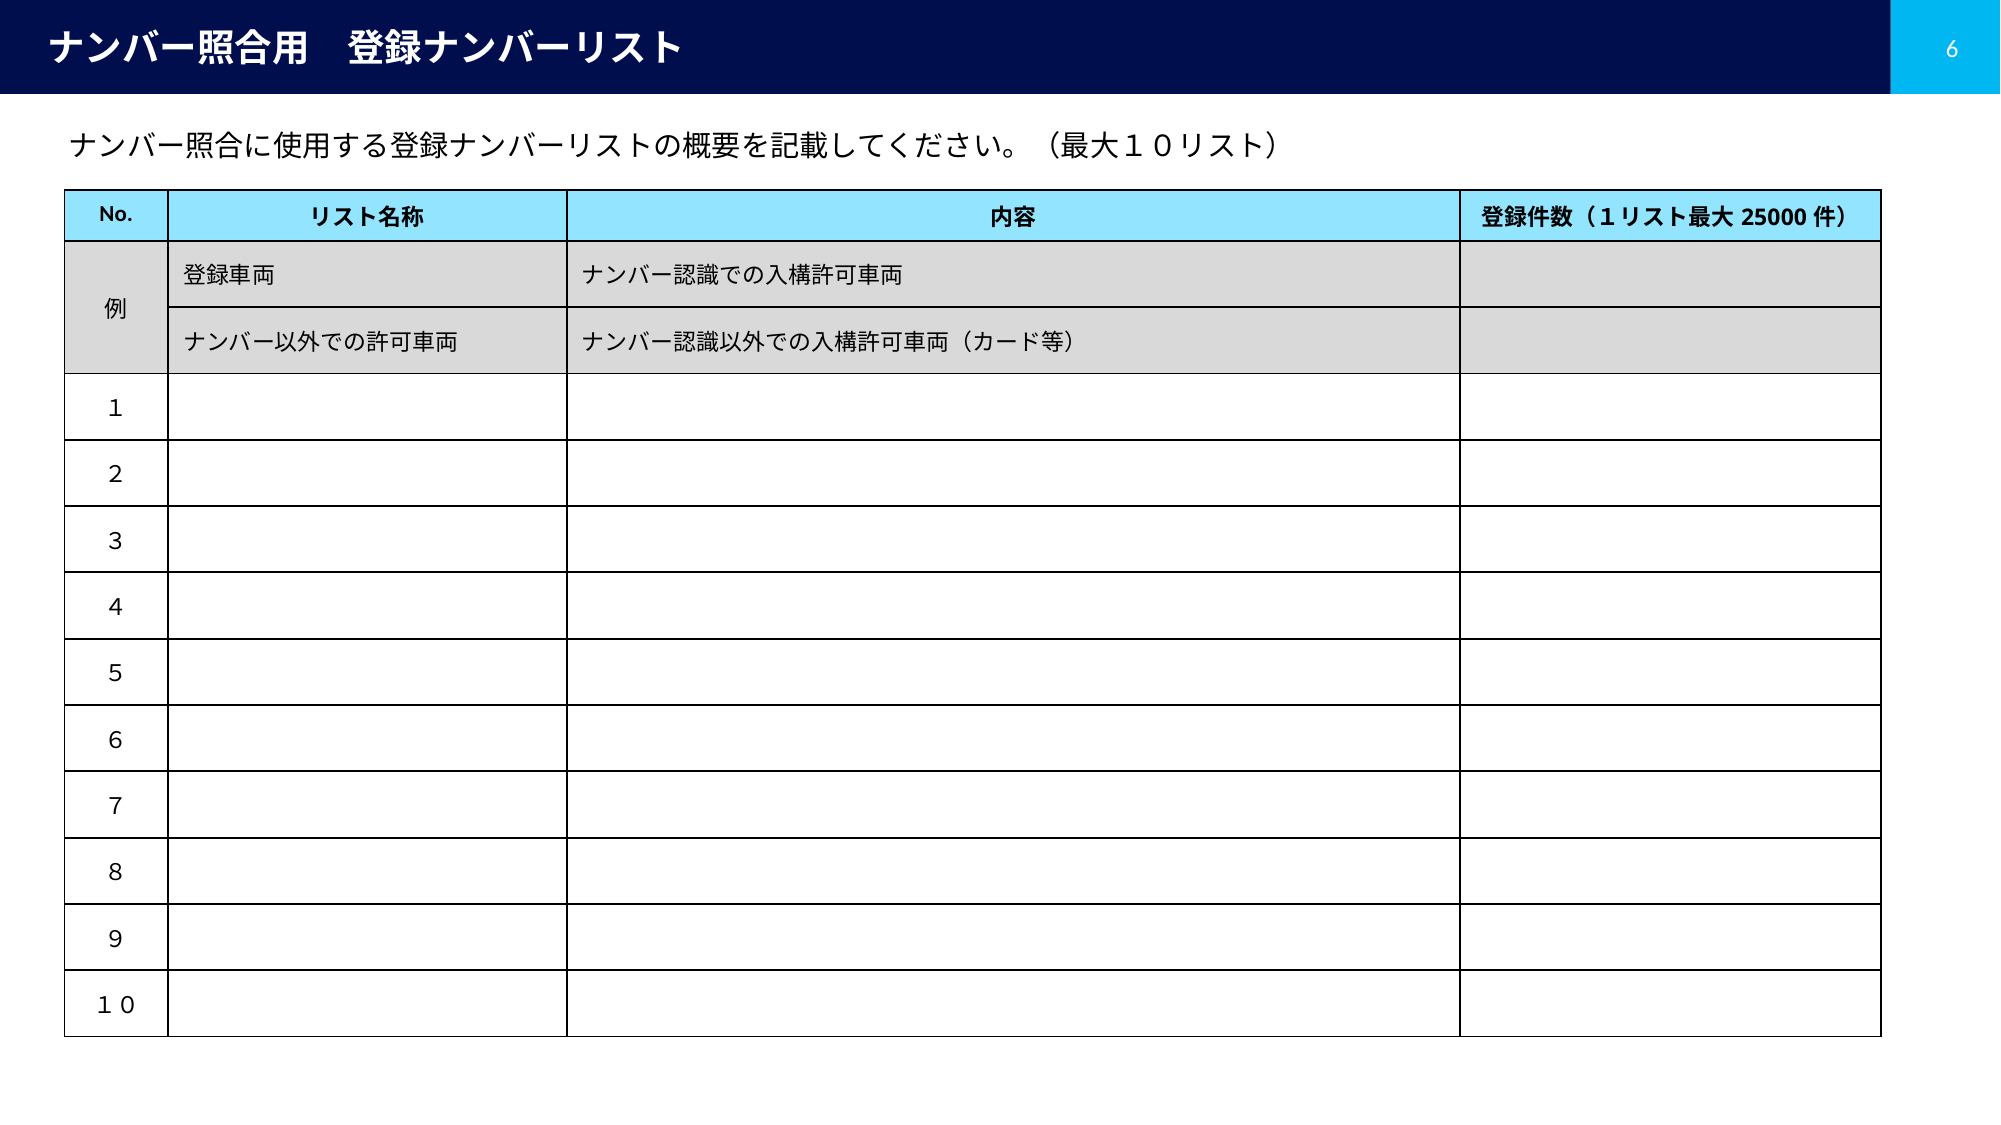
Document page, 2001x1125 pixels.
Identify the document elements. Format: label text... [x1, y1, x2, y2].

table_cell [1461, 706, 1880, 770]
table_cell [1461, 640, 1880, 704]
table_cell [1461, 308, 1880, 373]
table_header リスト名称 [169, 207, 566, 240]
table_cell ７ [65, 772, 167, 837]
table_cell [568, 839, 1459, 903]
table_cell ナンバー認識以外での入構許可車両（カード等） [568, 308, 1459, 373]
table_cell ６ [65, 706, 167, 770]
table_cell [169, 772, 566, 837]
table_cell [568, 971, 1459, 1036]
table_cell [1461, 839, 1880, 903]
table_cell [568, 441, 1459, 505]
table_cell [1461, 441, 1880, 505]
table_cell ２ [65, 441, 167, 505]
table_cell [169, 441, 566, 505]
table_cell [169, 971, 566, 1036]
table_cell [169, 374, 566, 439]
table_header No. [65, 207, 167, 240]
table_cell ８ [65, 839, 167, 903]
table_cell [568, 640, 1459, 704]
table_cell [1461, 905, 1880, 969]
table_cell [169, 573, 566, 638]
table_cell 登録車両 [169, 242, 566, 306]
table_cell [568, 573, 1459, 638]
table_cell [1461, 971, 1880, 1036]
text_box ナンバー照合に使用する登録ナンバーリストの概要を記載してください。（最大１０リスト） [53, 112, 1690, 207]
table_cell [1461, 573, 1880, 638]
table_cell [568, 706, 1459, 770]
table_cell [1461, 507, 1880, 571]
table_cell [169, 706, 566, 770]
table_cell ４ [65, 573, 167, 638]
table_header 登録件数（１リスト最大25000件） [1461, 191, 1880, 240]
table_cell [169, 507, 566, 571]
table_cell [169, 905, 566, 969]
title ナンバー照合用 登録ナンバーリスト [0, 0, 1891, 94]
table_cell [1461, 374, 1880, 439]
table_cell ５ [65, 640, 167, 704]
table_cell [169, 839, 566, 903]
table_cell ９ [65, 905, 167, 969]
table_cell ３ [65, 507, 167, 571]
table_cell [568, 507, 1459, 571]
table_cell １ [65, 374, 167, 439]
table_cell [1461, 242, 1880, 306]
table_cell [568, 905, 1459, 969]
table_cell [568, 772, 1459, 837]
table_header 内容 [568, 207, 1459, 240]
table_cell １０ [65, 971, 167, 1036]
table_cell [169, 640, 566, 704]
table_cell [568, 374, 1459, 439]
table_cell [1461, 772, 1880, 837]
table_cell ナンバー認識での入構許可車両 [568, 242, 1459, 306]
table_cell ナンバー以外での許可車両 [169, 308, 566, 373]
table_cell 例 [65, 242, 167, 373]
